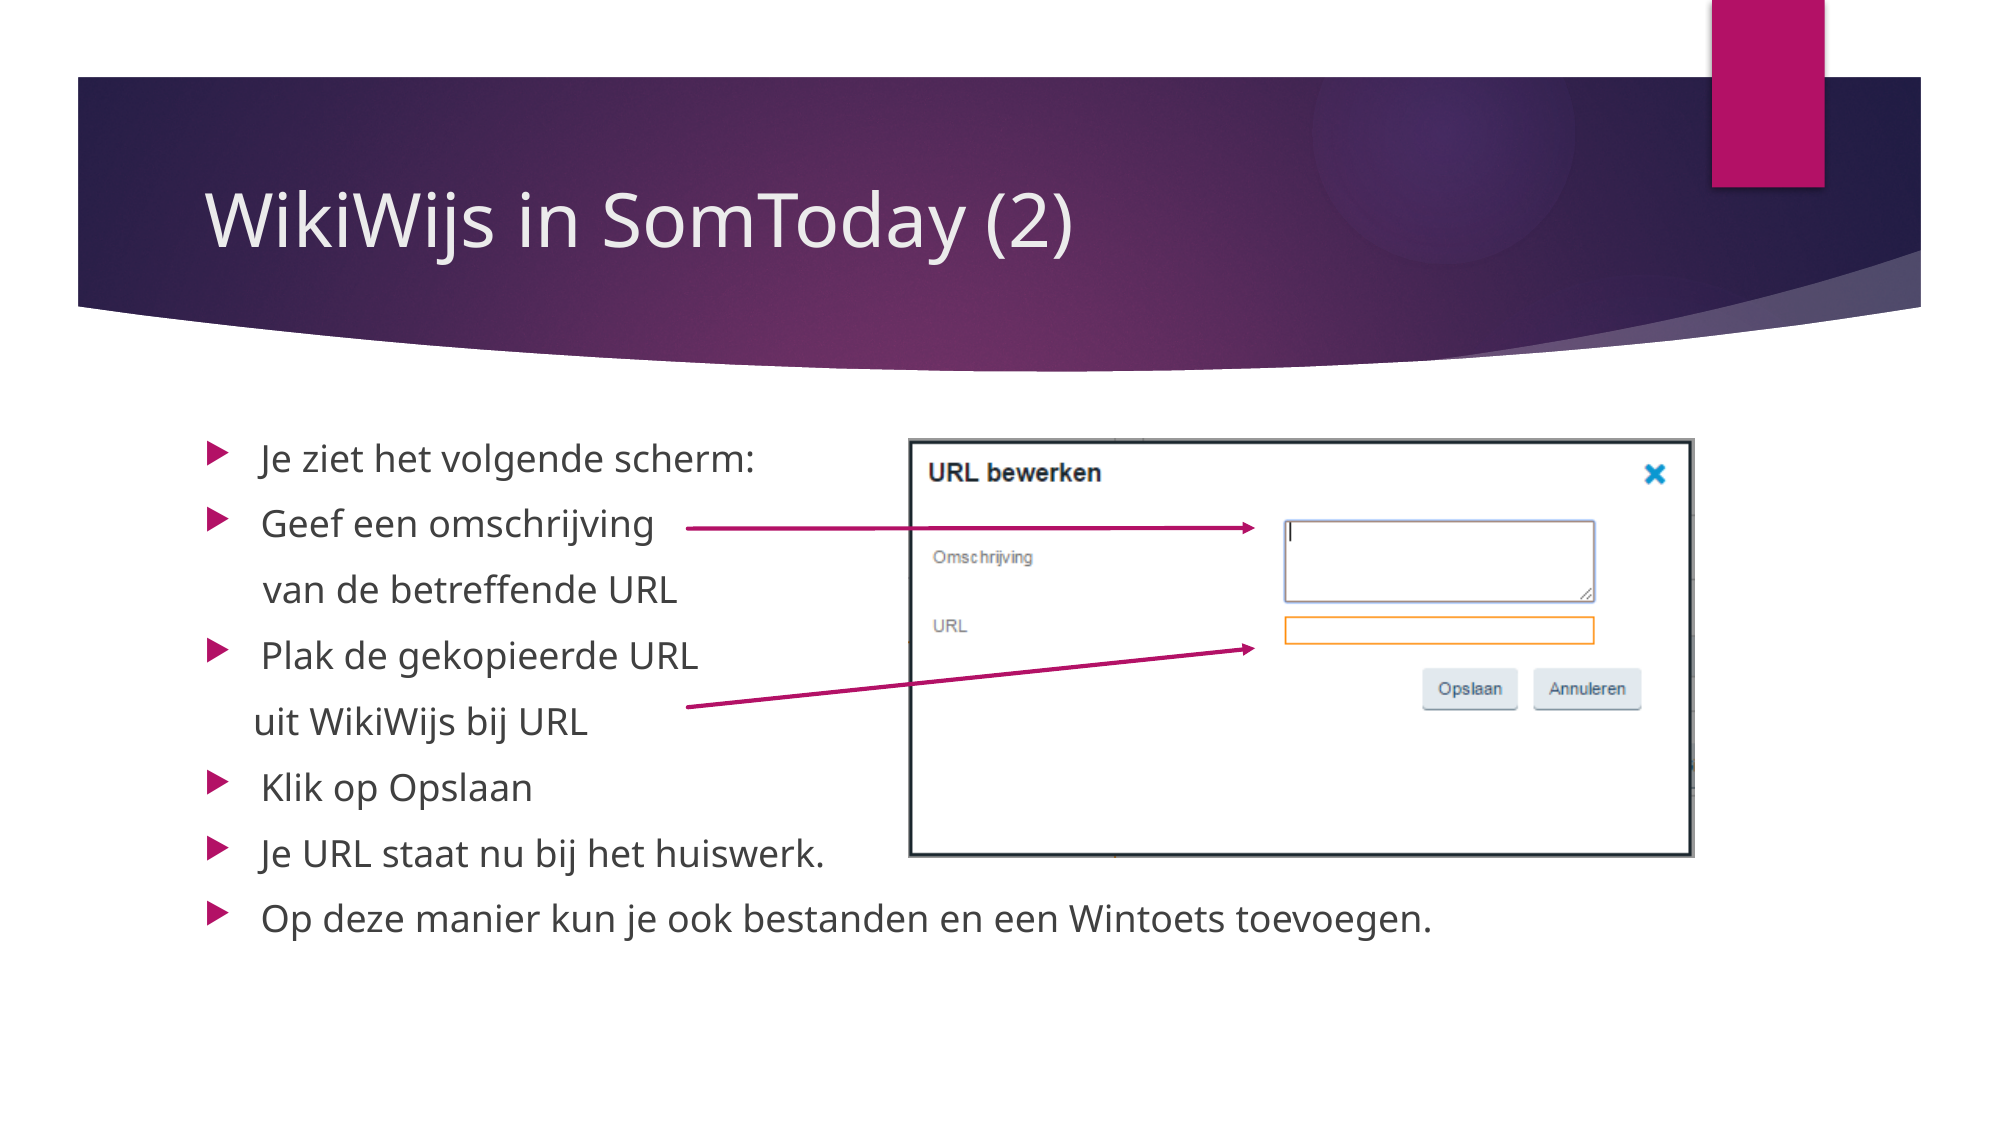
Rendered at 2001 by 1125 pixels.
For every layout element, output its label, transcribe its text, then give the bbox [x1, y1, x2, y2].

title WikiWijs in SomToday (2) [189, 159, 1627, 276]
picture [907, 438, 1695, 858]
list Je ziet het volgende scherm: Geef een omschrijving van de betreffende URL Plak de gekopieerde URL uit WikiWijs bij URL Klik op Opslaan Je URL staat nu bij het huiswerk. Op deze manier kun je ook bestanden en een Wintoets toevoegen. [189, 427, 1638, 988]
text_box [687, 647, 1256, 708]
